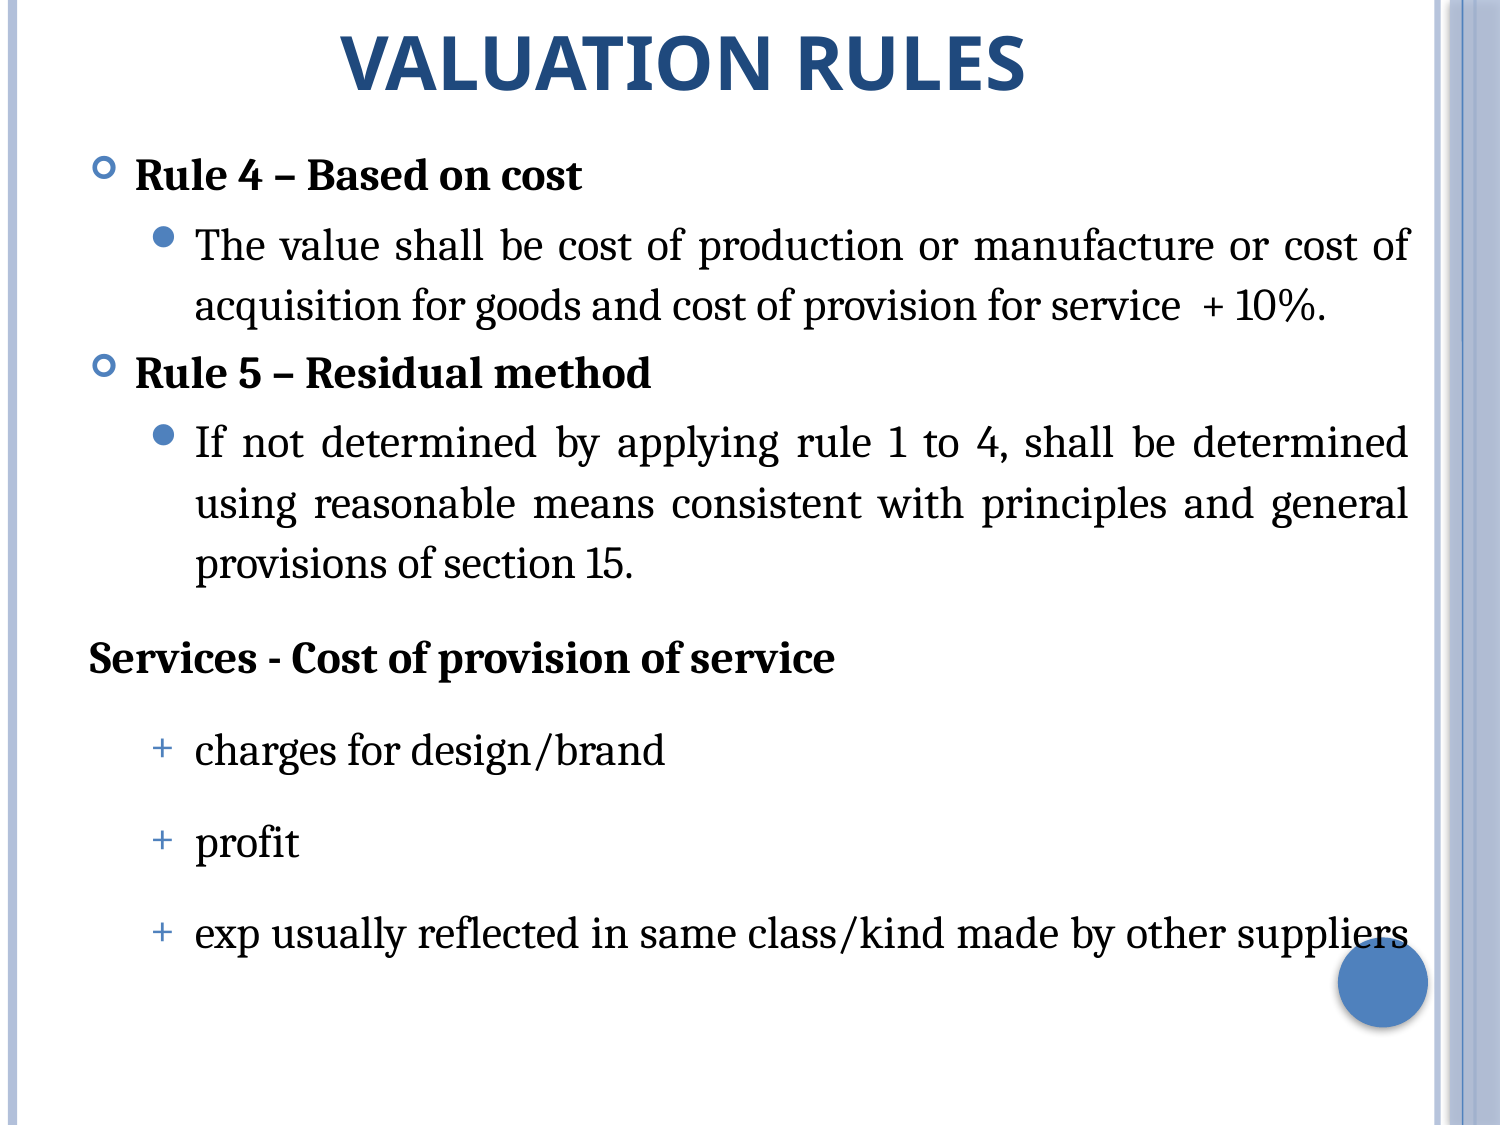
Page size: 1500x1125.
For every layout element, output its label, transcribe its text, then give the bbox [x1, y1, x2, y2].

list Rule 4 – Based on cost The value shall be cost of production or manufacture or cost of acquisition for goods and cost of provision for service + 10%. Rule 5 – Residual method If not determined by applying rule 1 to 4, shall be determined using reasonable means consistent with principles and general provisions of section 15. Services - Cost of provision of service charges for design/brand profit exp usually reflected in same class/kind made by other suppliers [75, 137, 1425, 1030]
title Valuation Rules [150, 0, 1375, 113]
